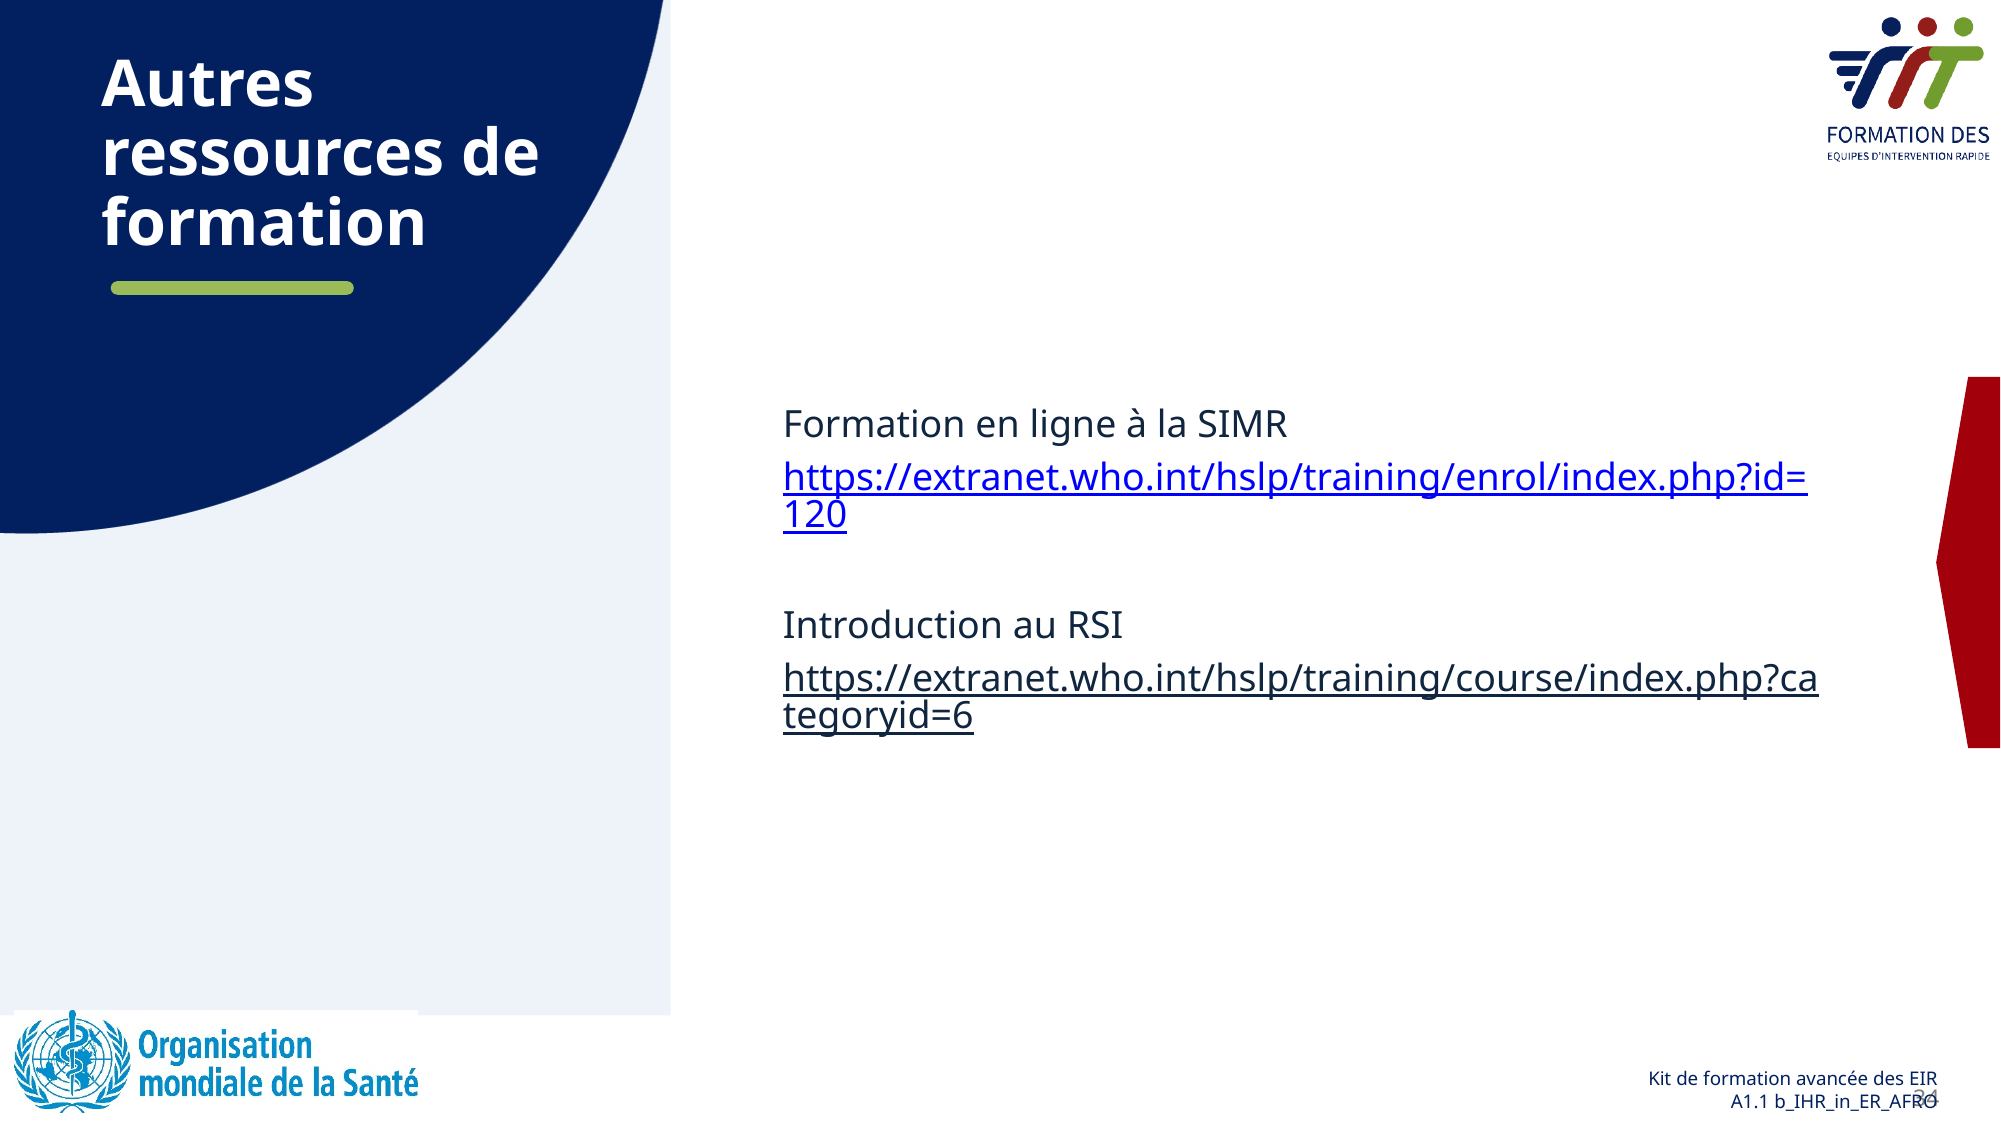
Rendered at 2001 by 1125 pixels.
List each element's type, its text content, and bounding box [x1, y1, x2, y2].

picture [0, 0, 670, 538]
text_box [110, 281, 354, 295]
picture [75, 1029, 82, 1041]
picture [14, 1010, 418, 1113]
picture [1827, 16, 1990, 162]
text_box Formation en ligne à la SIMR https://extranet.who.int/hslp/training/enrol/index.php?id=120 Introduction au RSI https://extranet.who.int/hslp/training/course/index.php?categoryid=6 [767, 392, 1843, 754]
title Autres ressources de formation [85, 42, 623, 361]
